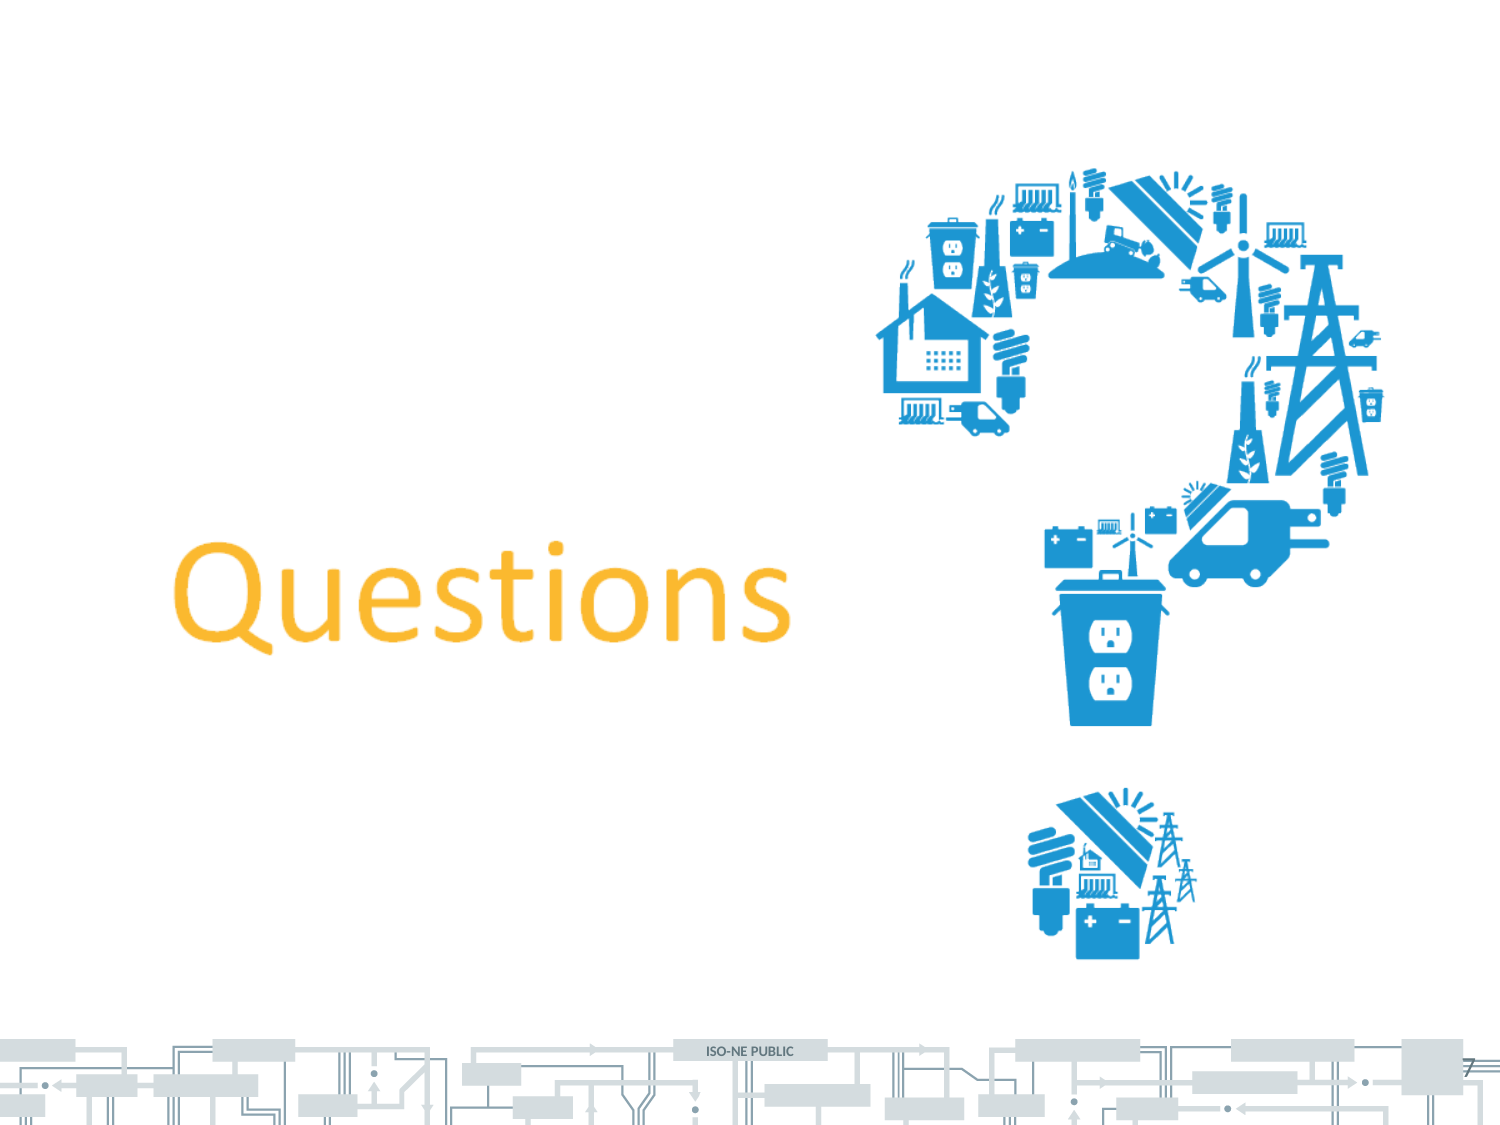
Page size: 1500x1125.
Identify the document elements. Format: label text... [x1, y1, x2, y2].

picture [164, 127, 1500, 1003]
slide_number 7 [1437, 1044, 1500, 1088]
picture [0, 1031, 1500, 1125]
